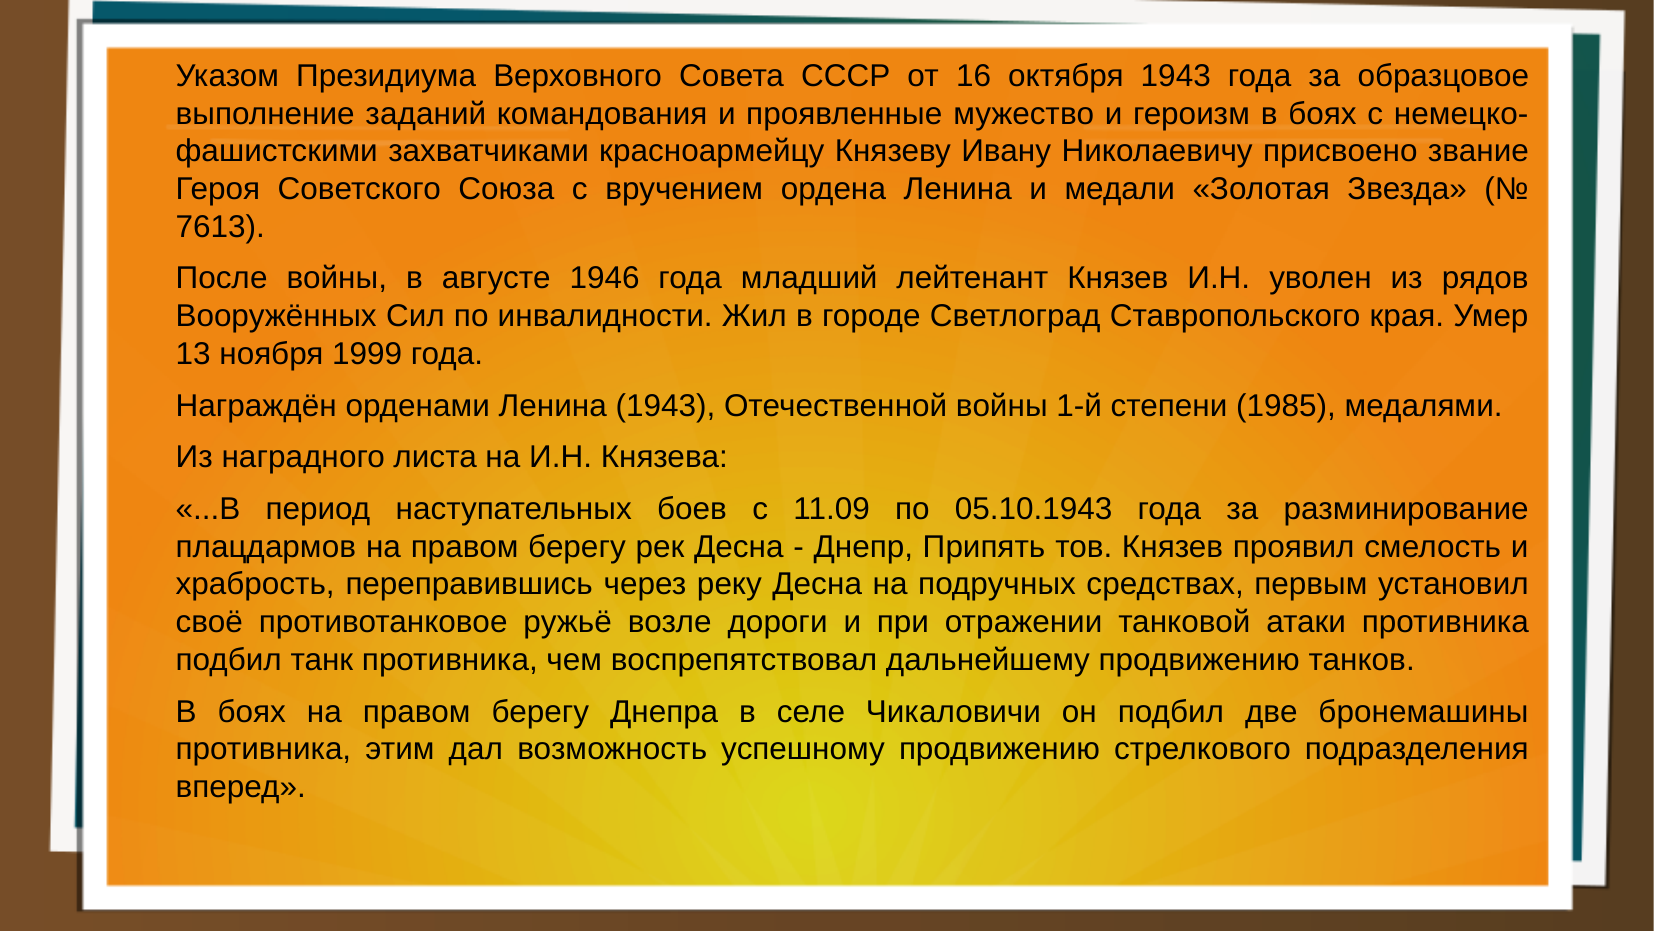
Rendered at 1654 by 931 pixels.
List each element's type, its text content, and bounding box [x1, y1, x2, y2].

picture [0, 0, 1654, 931]
text_box Указом Президиума Верховного Совета СССР от 16 октября 1943 года за образцовое выполнение заданий командования и проявленные мужество и героизм в боях с немецко-фашистскими захватчиками красноармейцу Князеву Ивану Николаевичу присвоено звание Героя Советского Союза с вручением ордена Ленина и медали «Золотая Звезда» (№ 7613). После войны, в августе 1946 года младший лейтенант Князев И.Н. уволен из рядов Вооружённых Сил по инвалидности. Жил в городе Светлоград Ставропольского края. Умер 13 ноября 1999 года. Награждён орденами Ленина (1943), Отечественной войны 1-й степени (1985), медалями. Из наградного листа на И.Н. Князева: «...В период наступательных боев с 11.09 по 05.10.1943 года за разминирование плацдармов на правом берегу рек Десна - Днепр, Припять тов. Князев проявил смелость и храбрость, переправившись через реку Десна на подручных средствах, первым установил своё противотанковое ружьё возле дороги и при отражении танковой атаки противника подбил танк противника, чем воспрепятствовал дальнейшему продвижению танков. В боях на правом берегу Днепра в селе Чикаловичи он подбил две бронемашины противника, этим дал возможность успешному продвижению стрелкового подразделения вперед». [111, 54, 1530, 874]
